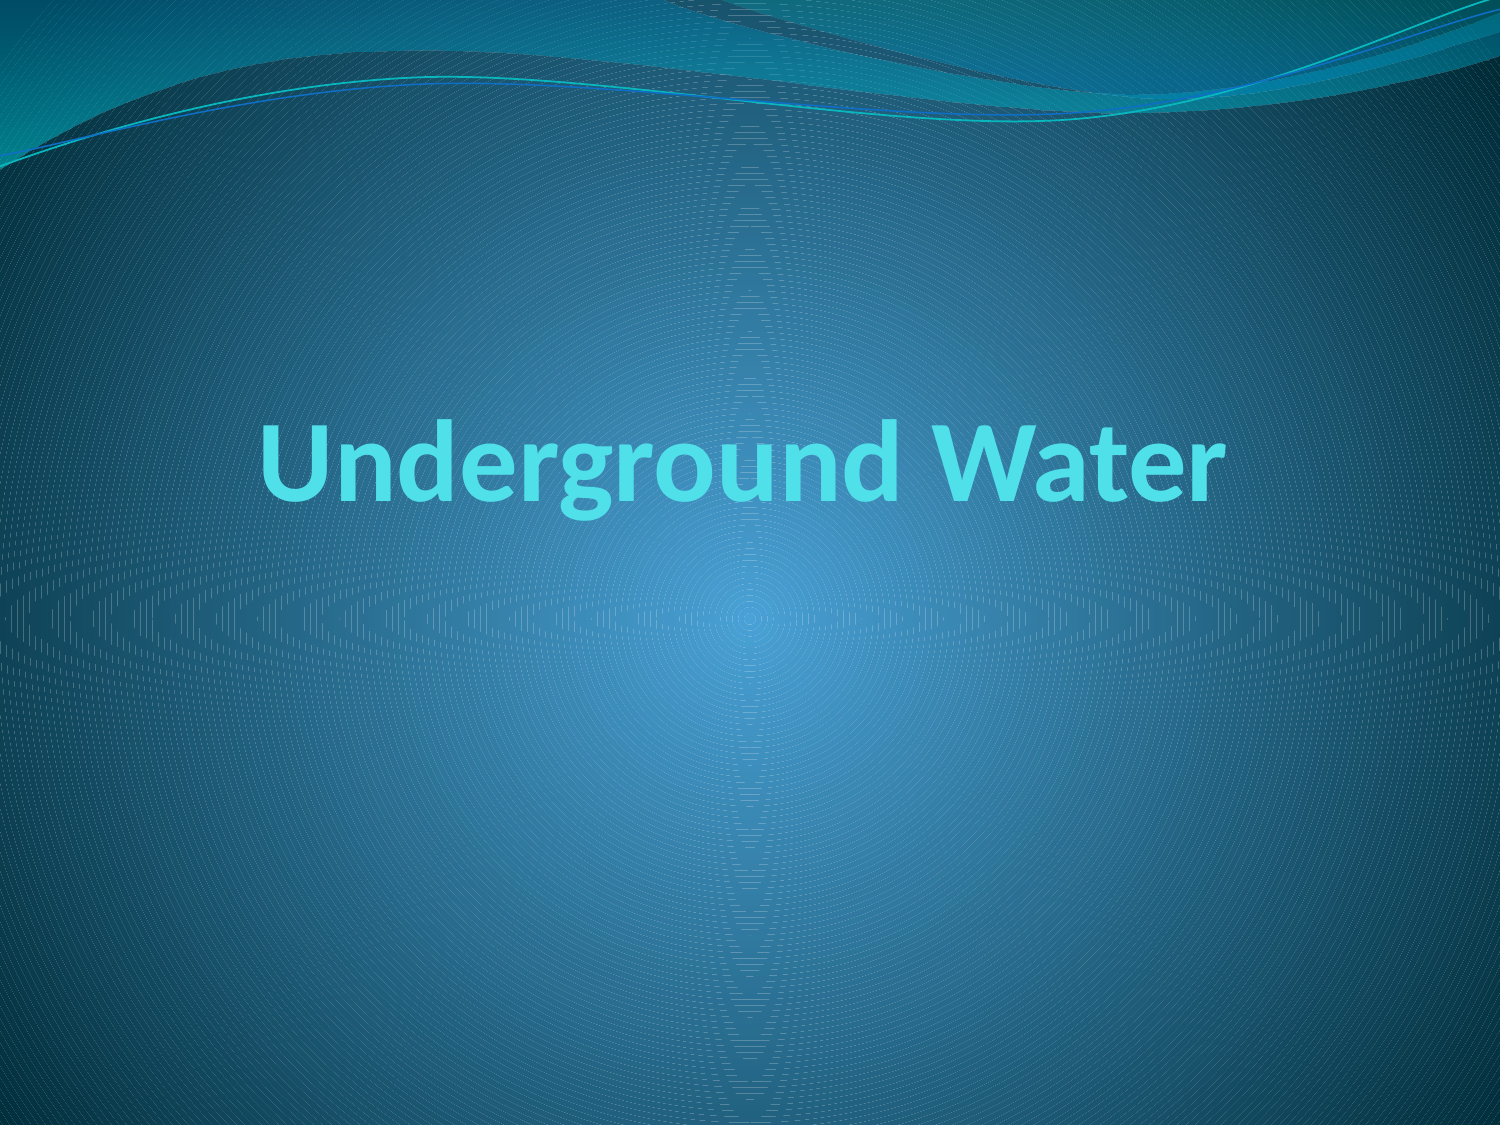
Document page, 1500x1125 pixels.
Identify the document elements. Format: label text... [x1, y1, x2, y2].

title Underground Water [87, 224, 1376, 525]
subtitle [87, 529, 1376, 818]
